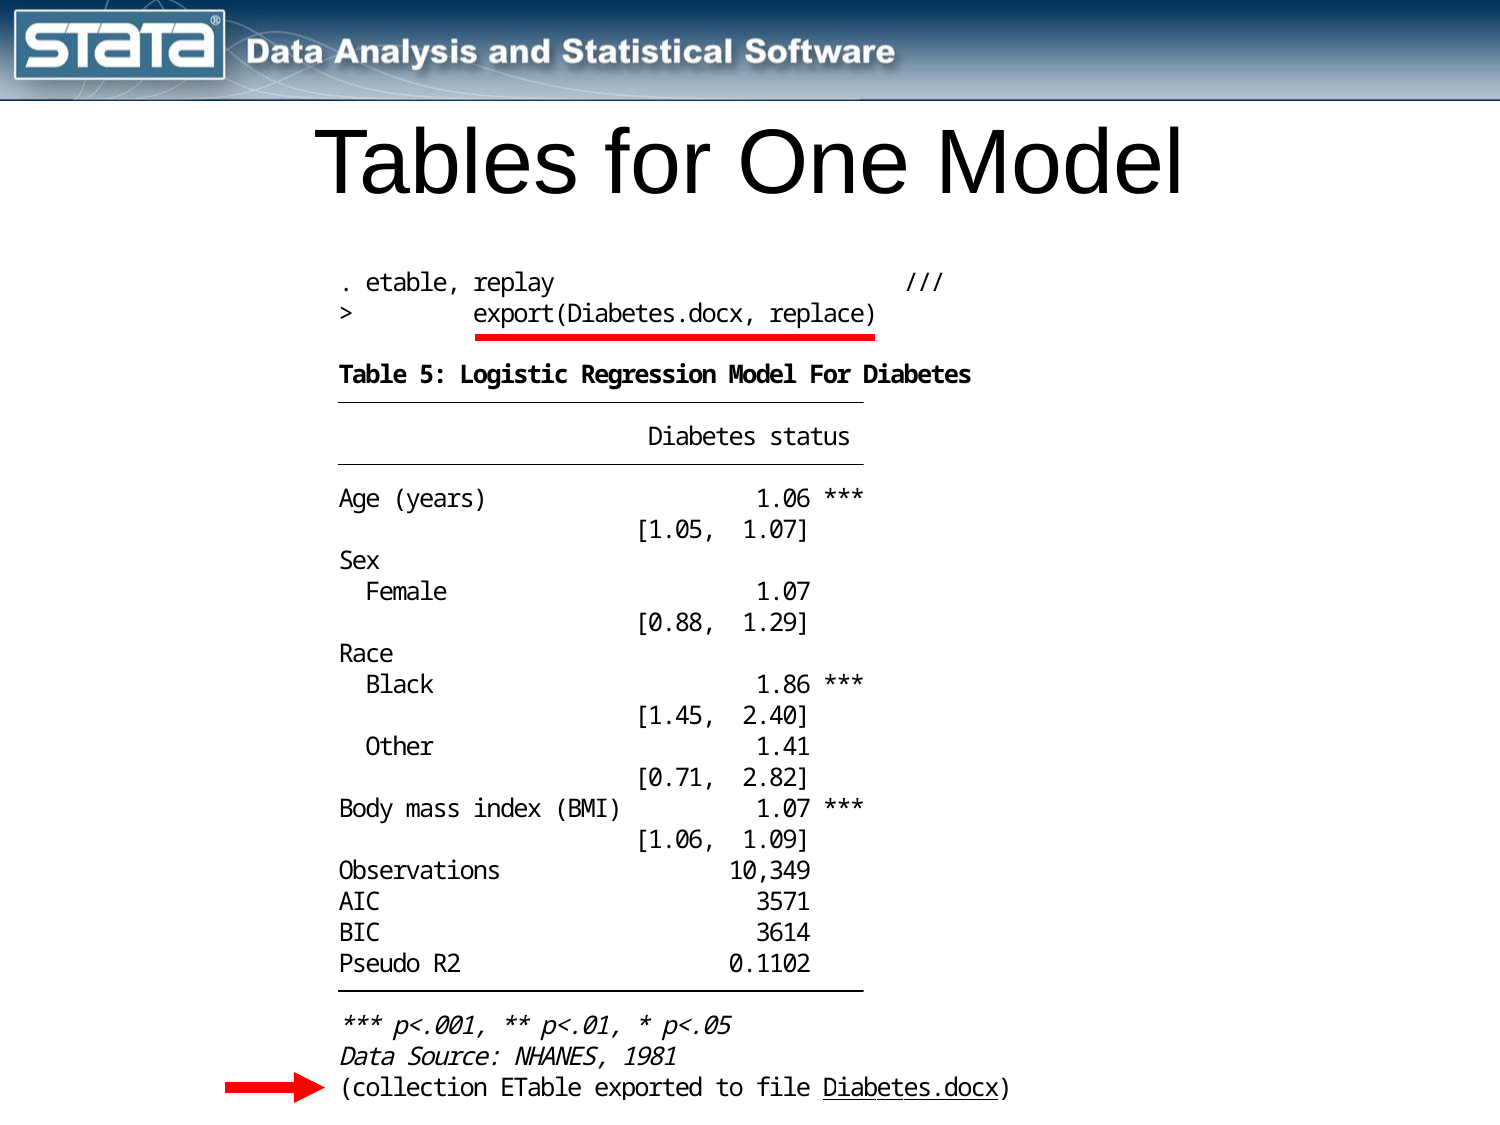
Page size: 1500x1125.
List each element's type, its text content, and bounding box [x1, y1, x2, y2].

picture [324, 263, 1043, 1101]
picture [0, 0, 1500, 102]
title Tables for One Model [0, 108, 1500, 213]
